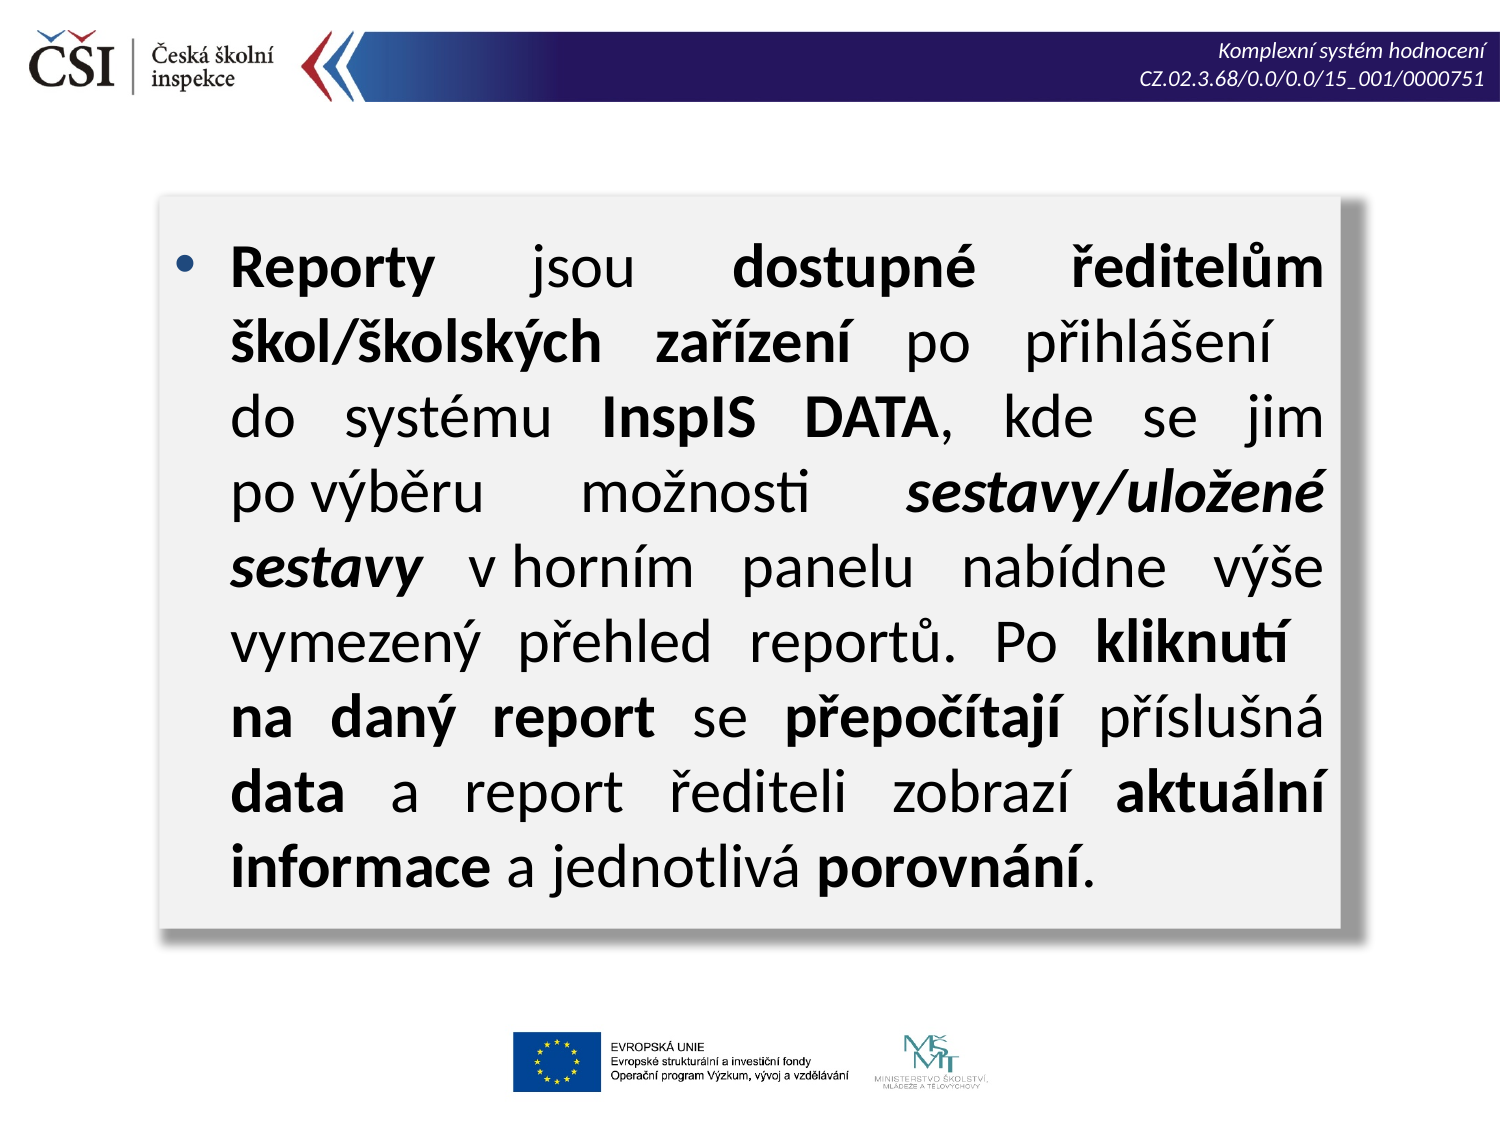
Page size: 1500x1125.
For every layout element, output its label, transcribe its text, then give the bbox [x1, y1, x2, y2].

picture [483, 1002, 1017, 1121]
picture [29, 30, 1500, 102]
list Reporty jsou dostupné ředitelům škol/školských zařízení po přihlášení do systému InspIS DATA, kde se jim po výběru možnosti sestavy/uložené sestavy v horním panelu nabídne výše vymezený přehled reportů. Po kliknutí na daný report se přepočítají příslušná data a report řediteli zobrazí aktuální informace a jednotlivá porovnání. [159, 196, 1341, 929]
